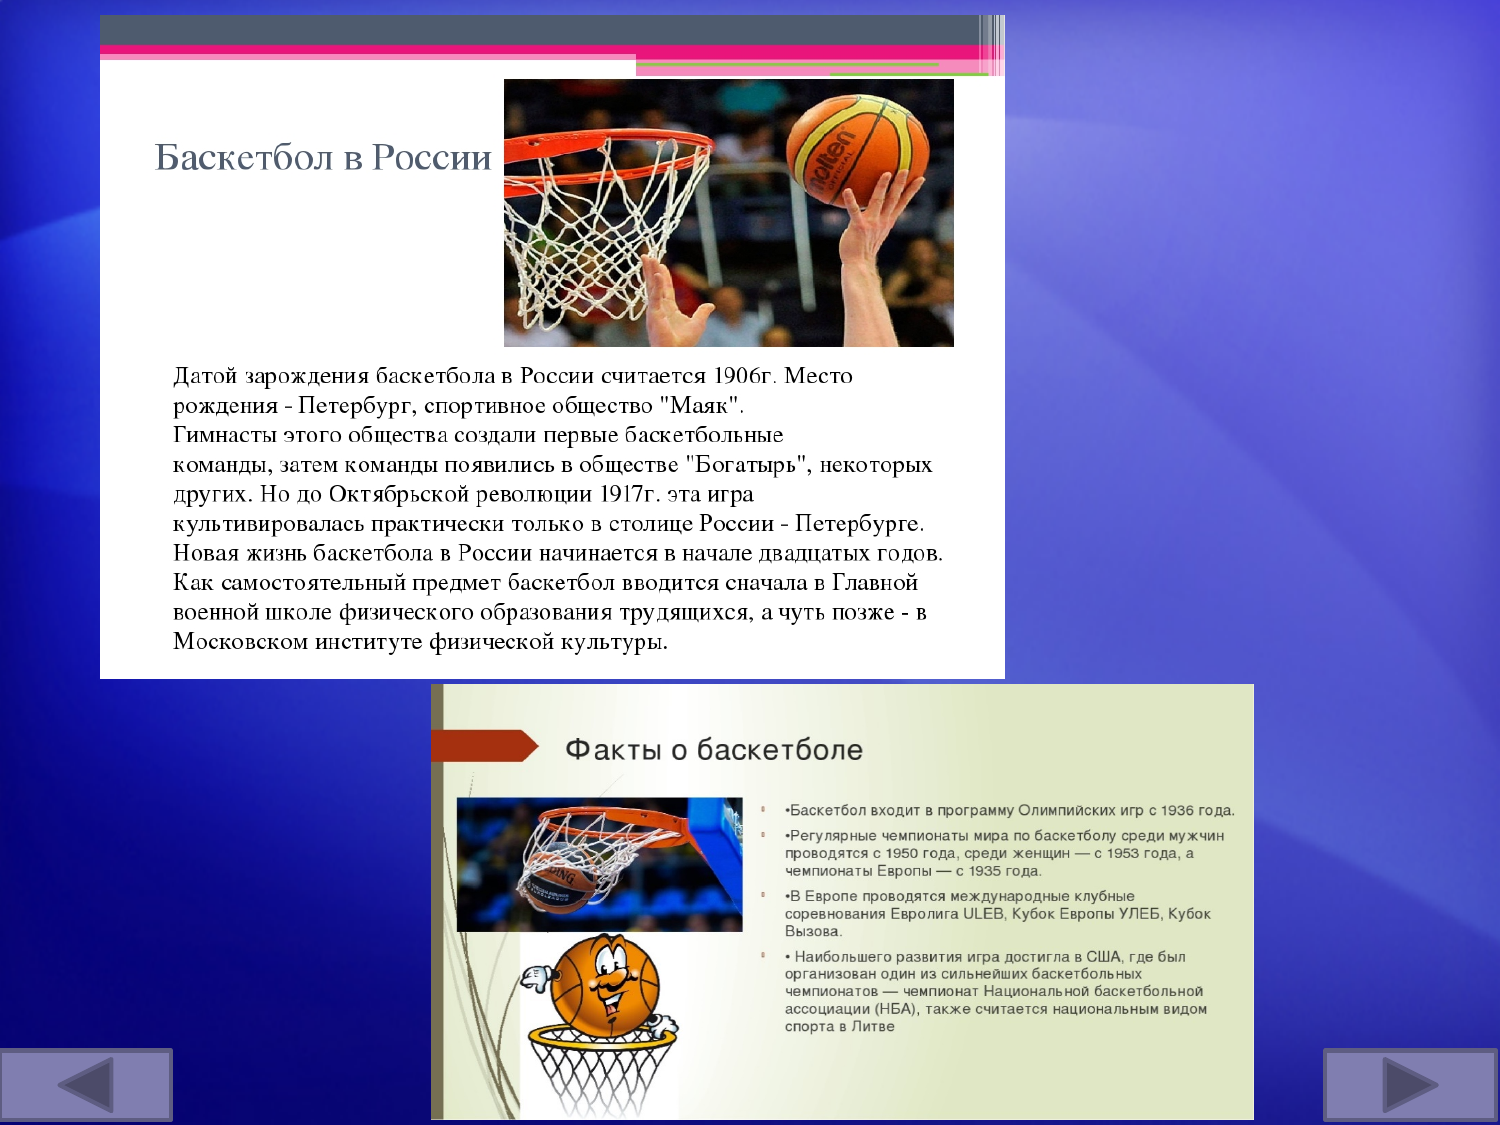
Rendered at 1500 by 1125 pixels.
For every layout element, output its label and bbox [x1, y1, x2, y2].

title [95, 680, 425, 1043]
text_box [0, 1048, 173, 1122]
text_box [1323, 1048, 1498, 1122]
picture [0, 0, 1500, 1125]
title [1010, 35, 1482, 1043]
